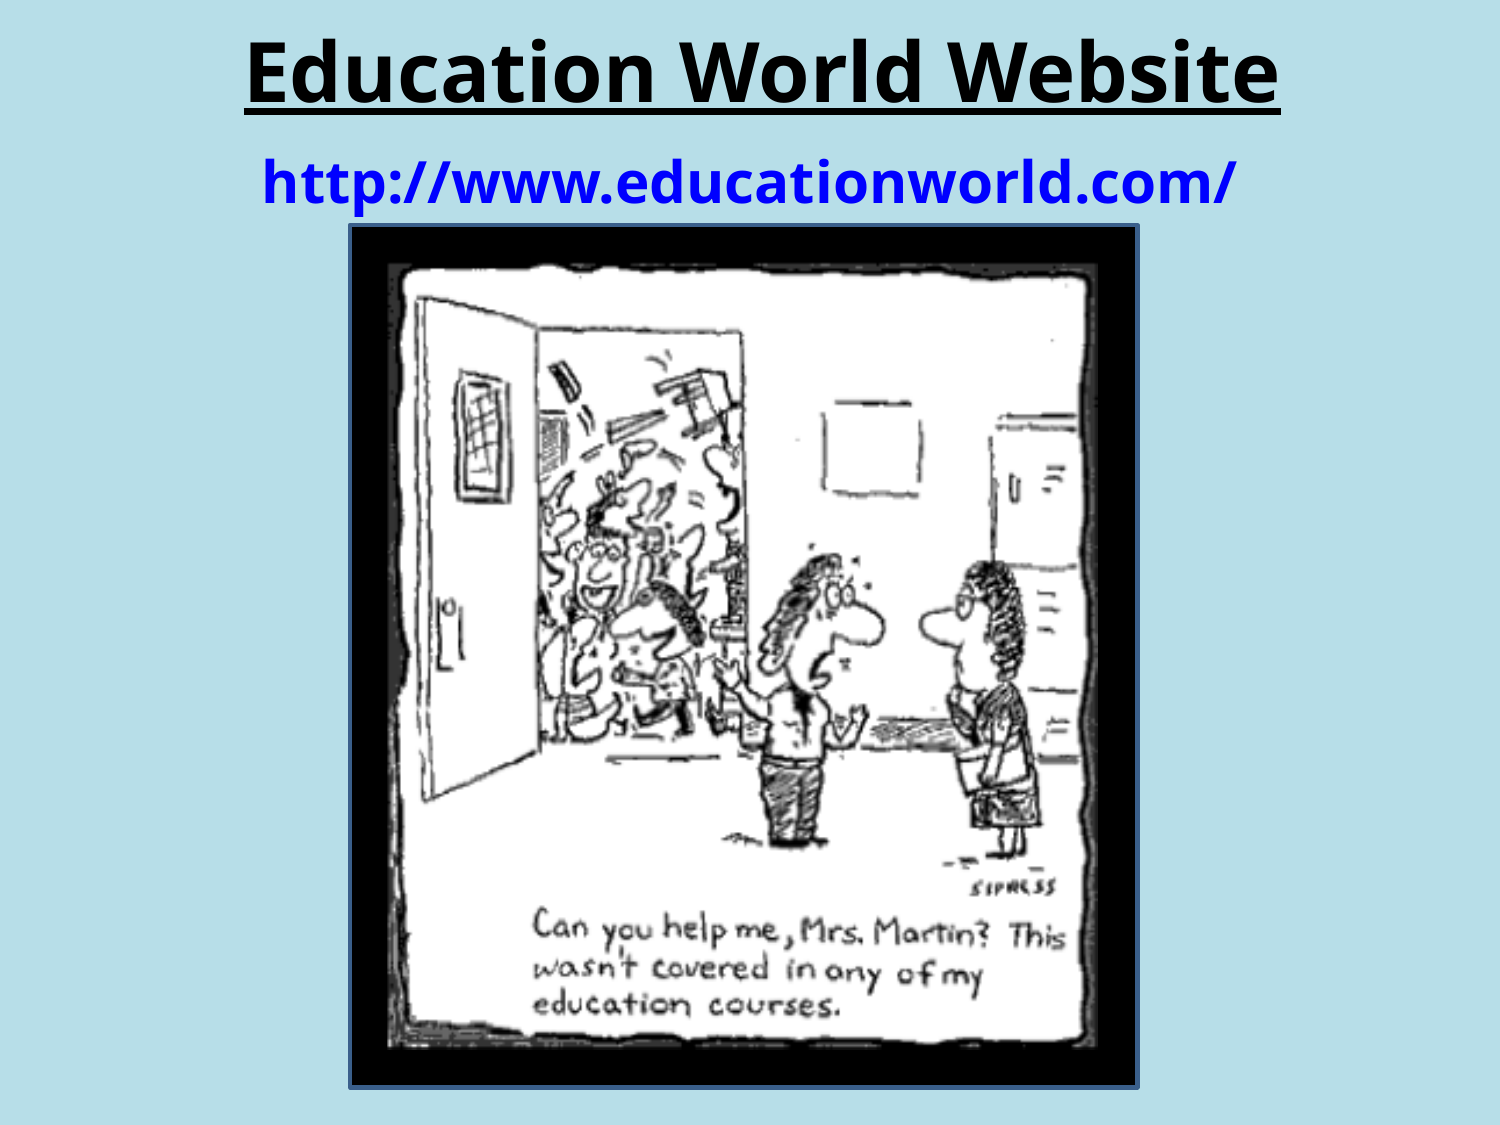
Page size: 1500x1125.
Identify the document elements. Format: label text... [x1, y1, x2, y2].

text_box [348, 223, 1140, 1090]
picture [387, 262, 1098, 1051]
text_box http://www.educationworld.com/ [0, 137, 1500, 225]
title Education World Website [87, 0, 1438, 137]
